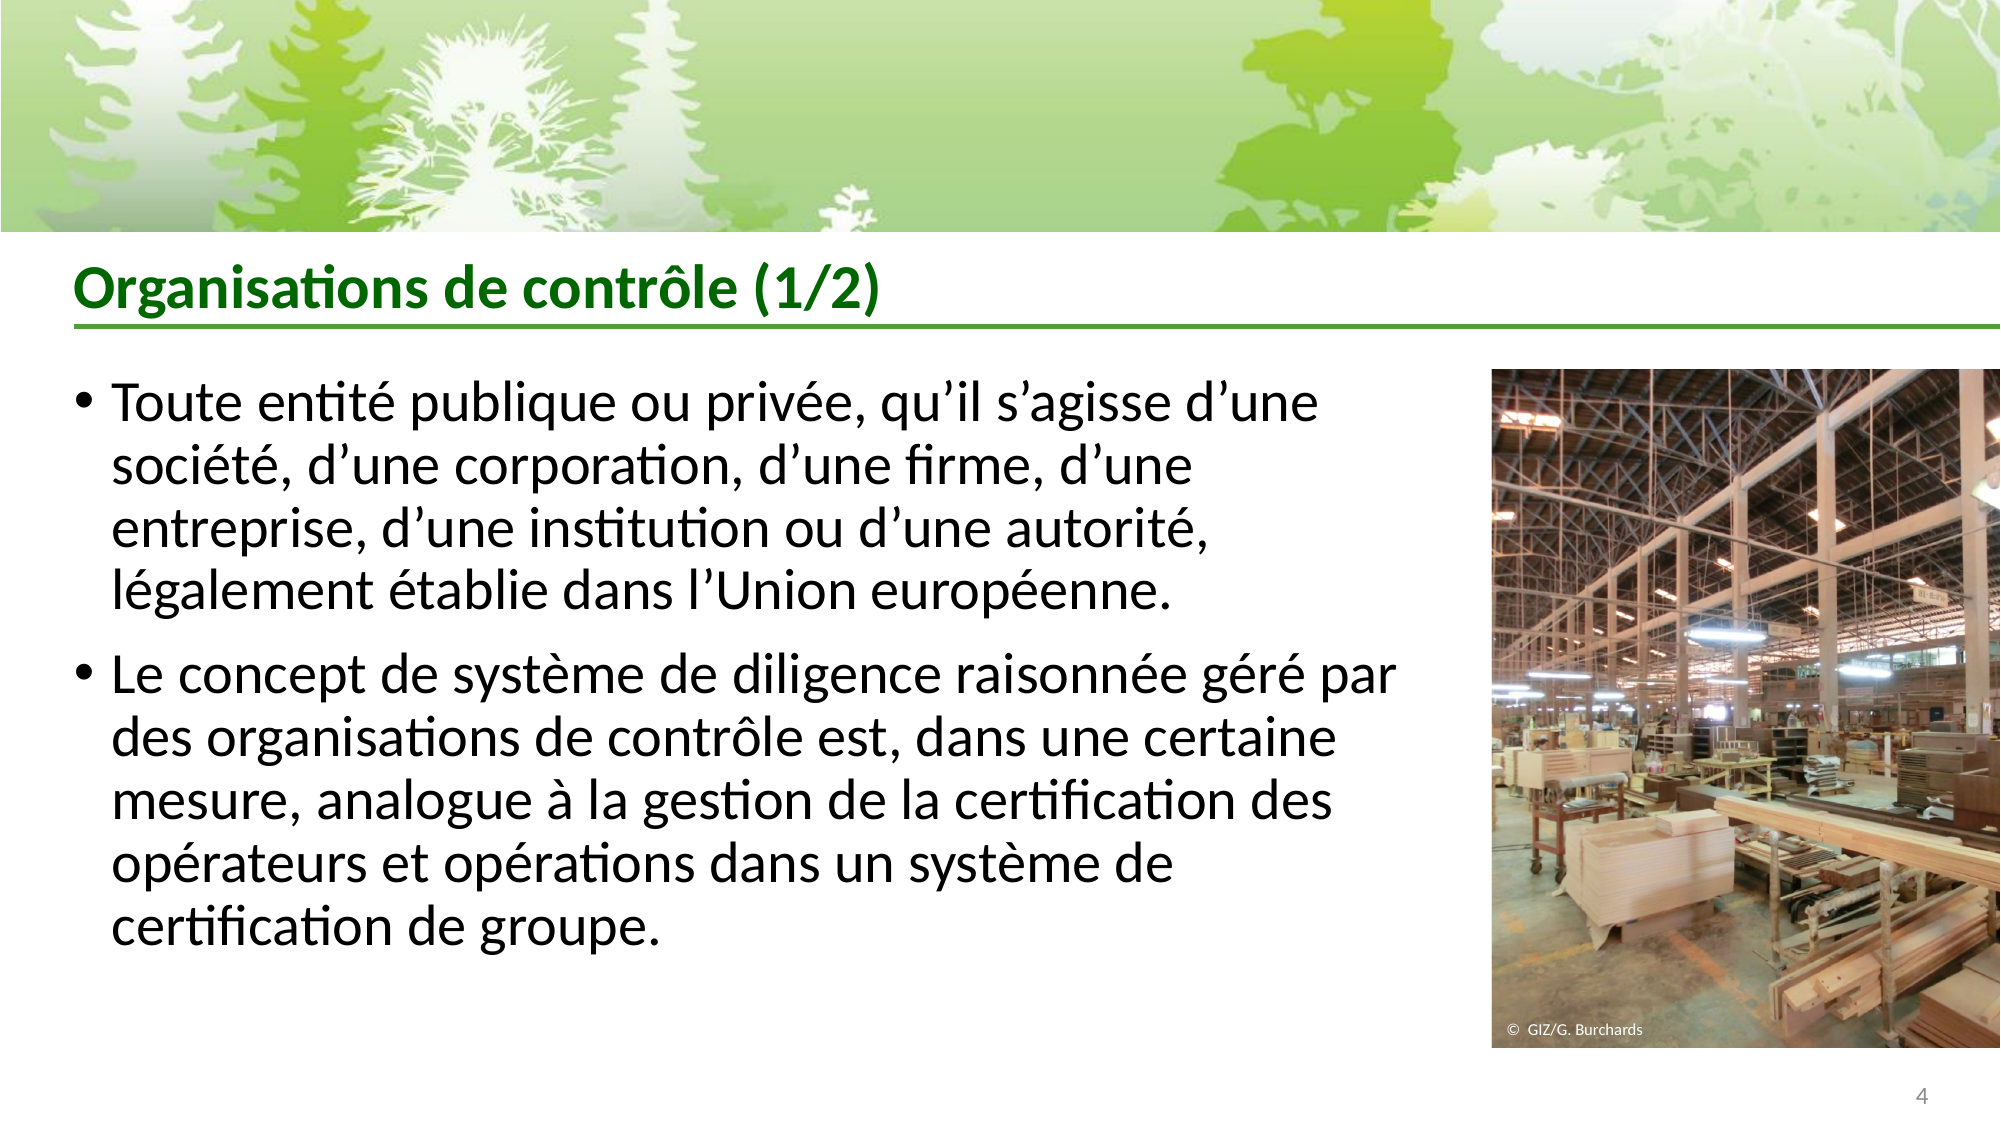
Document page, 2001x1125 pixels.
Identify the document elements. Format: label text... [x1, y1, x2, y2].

picture [0, 0, 2000, 232]
picture [1406, 369, 2000, 1047]
title Organisations de contrôle (1/2) [58, 194, 1409, 363]
slide_number 4 [1493, 1065, 1944, 1125]
list Toute entité publique ou privée, qu’il s’agisse d’une société, d’une corporation, d’une firme, d’une entreprise, d’une institution ou d’une autorité, légalement établie dans l’Union européenne. Le concept de système de diligence raisonnée géré par des organisations de contrôle est, dans une certaine mesure, analogue à la gestion de la certification des opérateurs et opérations dans un système de certification de groupe. [58, 363, 1478, 1107]
text_box © GIZ/G. Burchards [1491, 1011, 1844, 1047]
